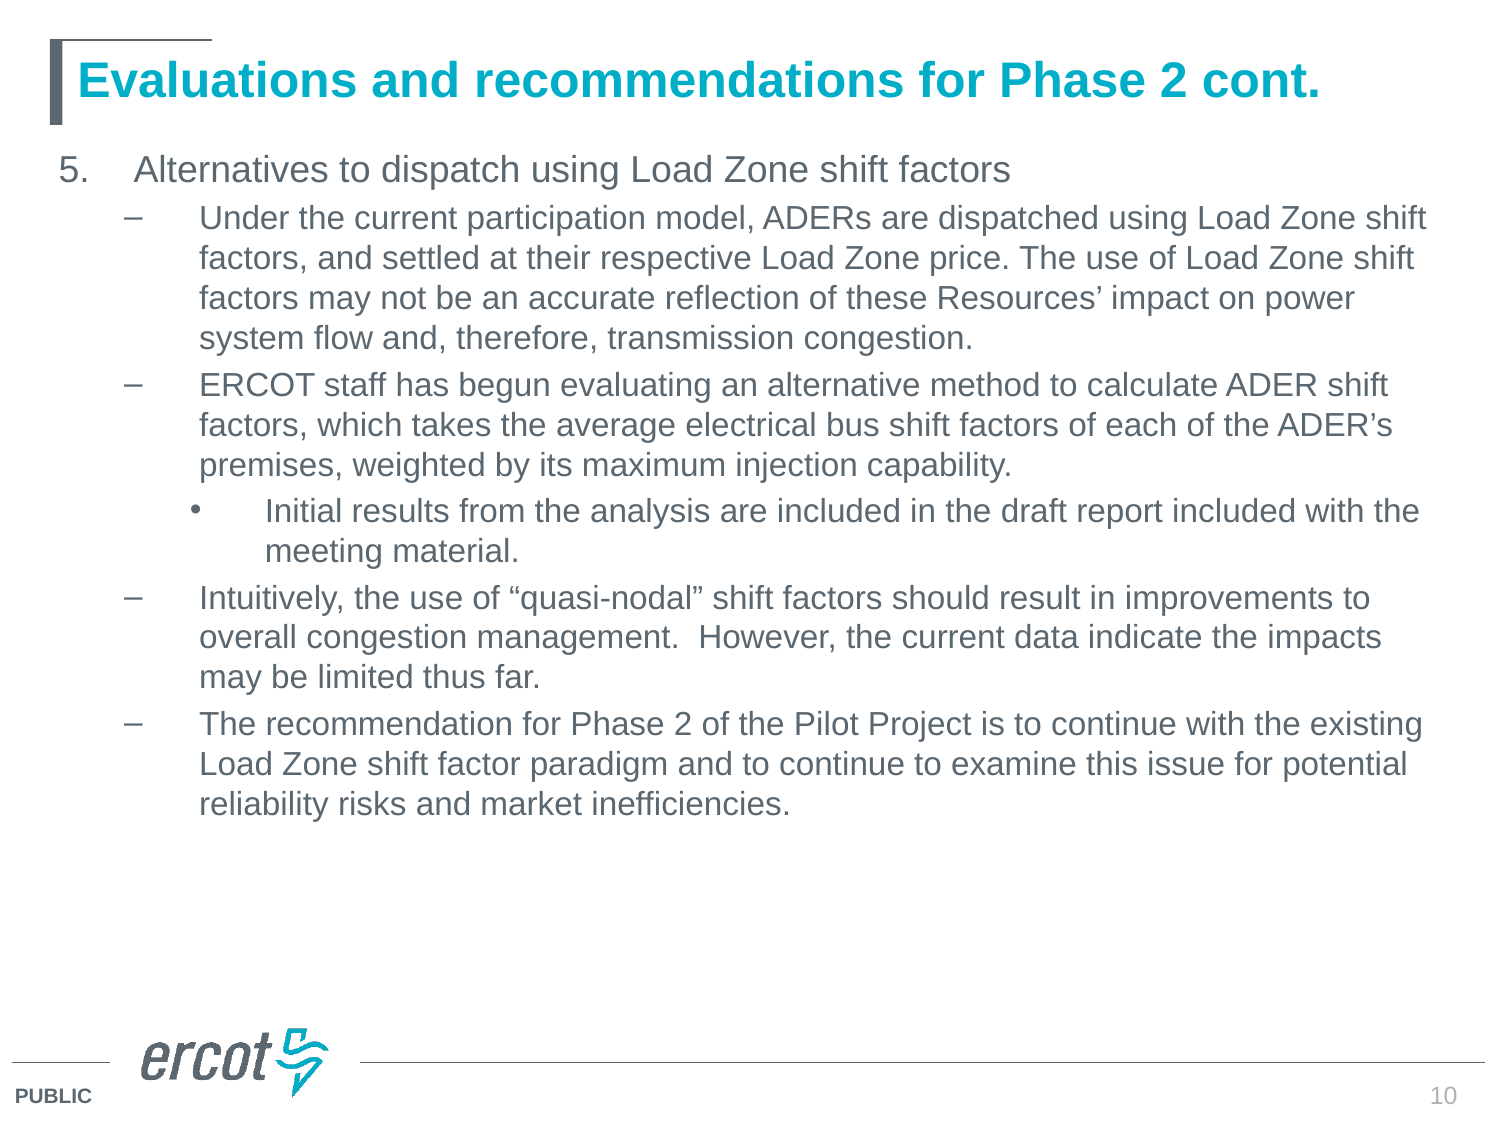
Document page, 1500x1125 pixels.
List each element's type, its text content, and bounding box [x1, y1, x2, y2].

text_box Alternatives to dispatch using Load Zone shift factors Under the current participation model, ADERs are dispatched using Load Zone shift factors, and settled at their respective Load Zone price. The use of Load Zone shift factors may not be an accurate reflection of these Resources’ impact on power system flow and, therefore, transmission congestion. ERCOT staff has begun evaluating an alternative method to calculate ADER shift factors, which takes the average electrical bus shift factors of each of the ADER’s premises, weighted by its maximum injection capability. Initial results from the analysis are included in the draft report included with the meeting material. Intuitively, the use of “quasi-nodal” shift factors should result in improvements to overall congestion management. However, the current data indicate the impacts may be limited thus far. The recommendation for Phase 2 of the Pilot Project is to continue with the existing Load Zone shift factor paradigm and to continue to examine this issue for potential reliability risks and market inefficiencies. [43, 137, 1444, 963]
title Evaluations and recommendations for Phase 2 cont. [62, 39, 1450, 125]
picture [137, 1024, 332, 1100]
slide_number 10 [1400, 1076, 1488, 1113]
